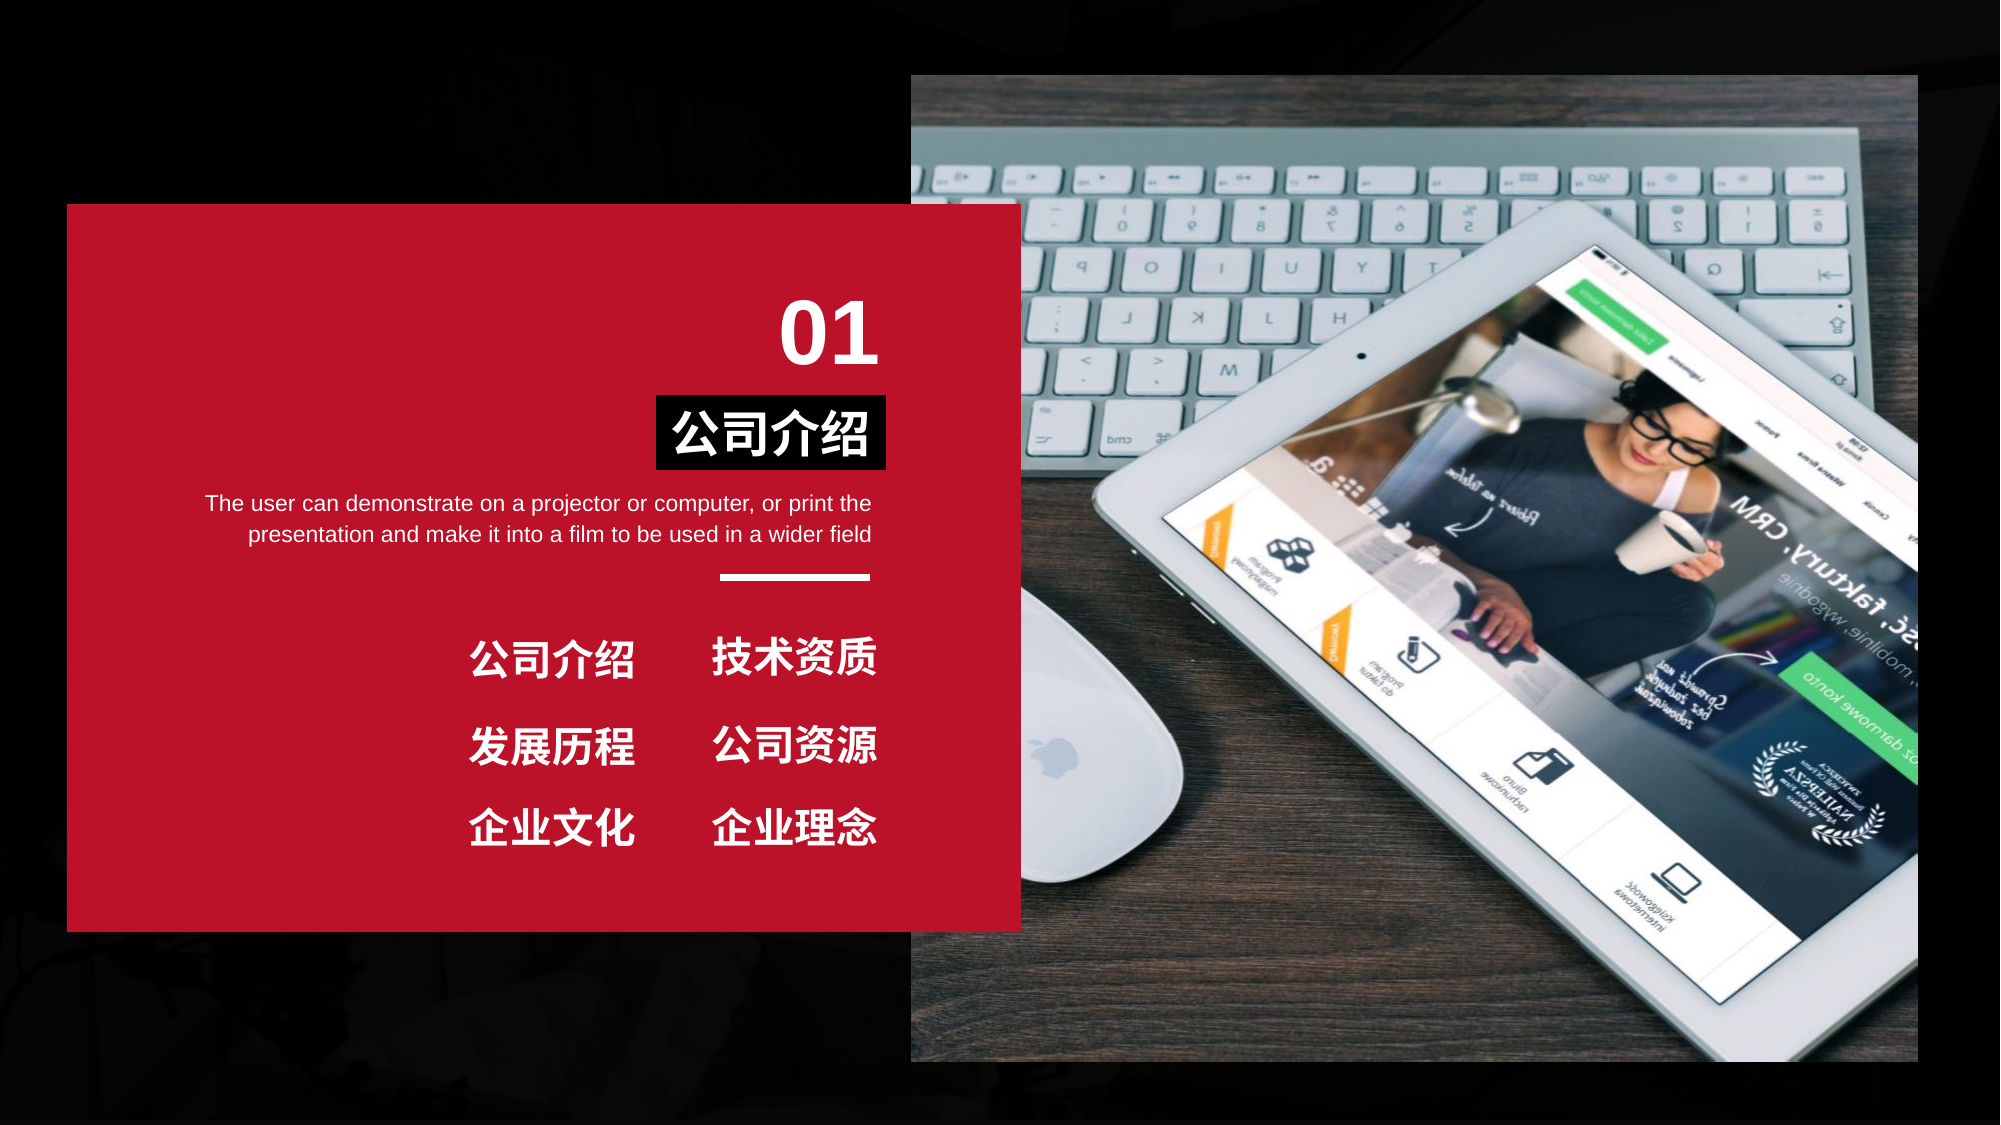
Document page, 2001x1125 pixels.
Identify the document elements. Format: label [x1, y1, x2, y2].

text_box [57, 265, 1006, 861]
picture [0, 0, 2000, 1120]
text_box [0, 1120, 2000, 1125]
text_box [66, 75, 1918, 1062]
